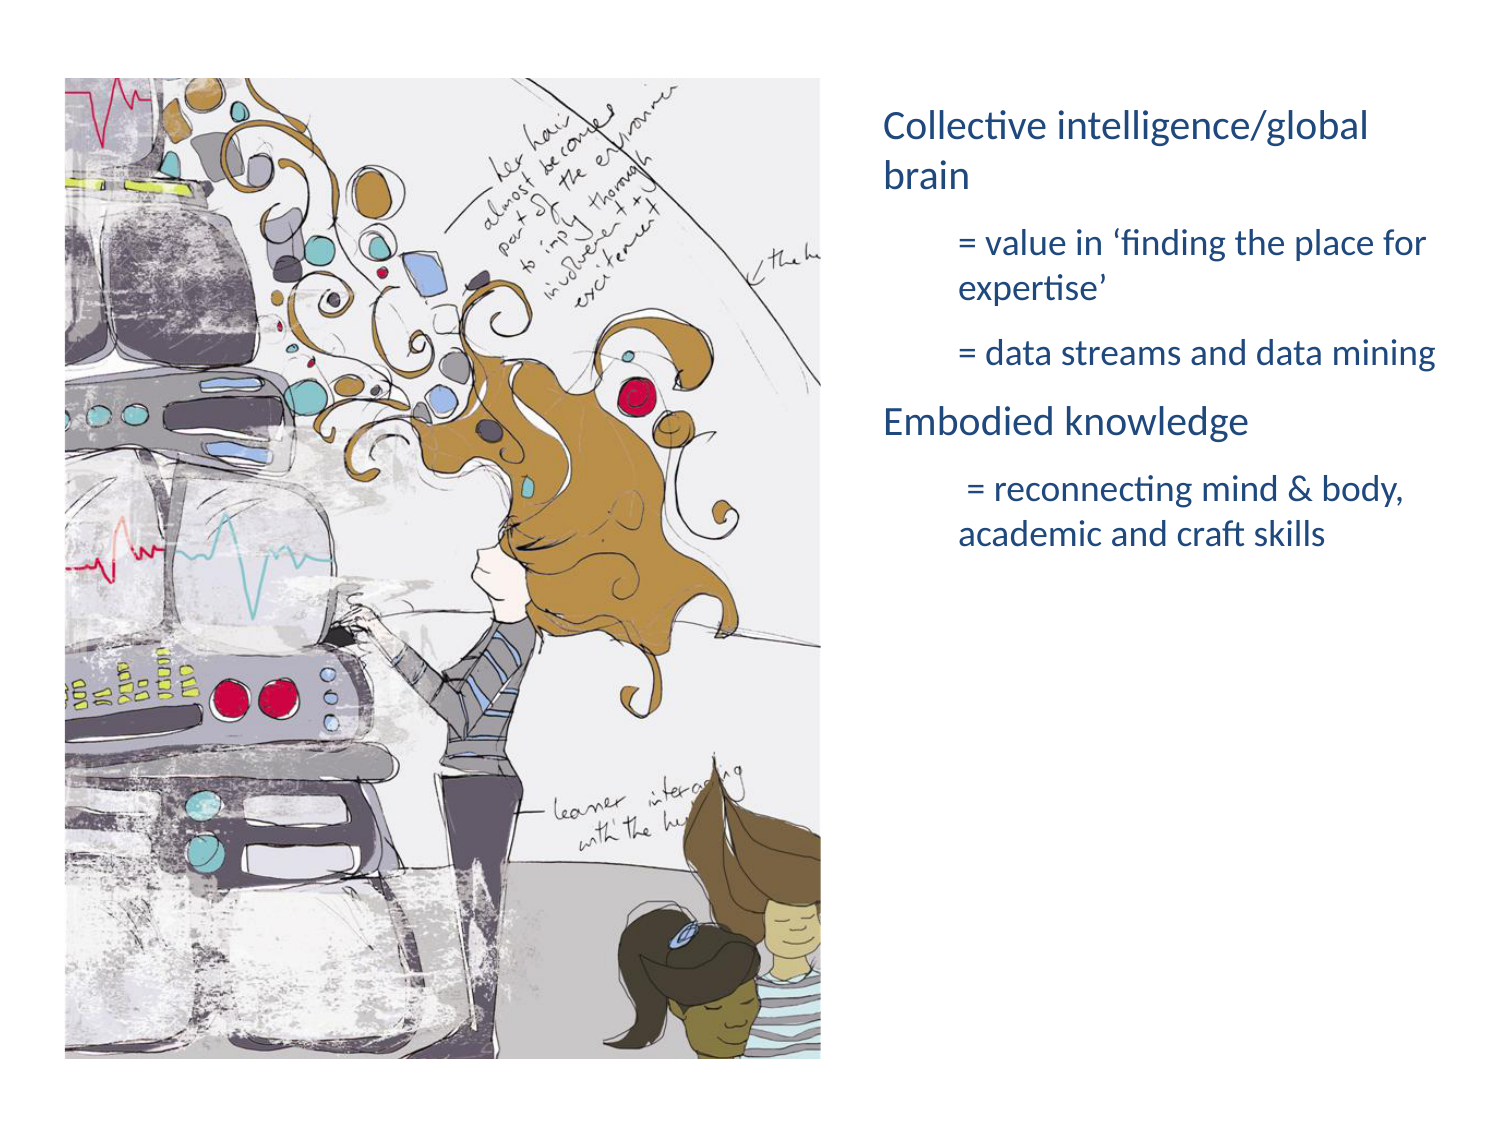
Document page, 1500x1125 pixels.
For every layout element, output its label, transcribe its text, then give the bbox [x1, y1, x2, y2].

list Collective intelligence/global brain = value in ‘finding the place for expertise’ = data streams and data mining Embodied knowledge = reconnecting mind & body, academic and craft skills [868, 90, 1459, 1047]
picture [64, 77, 822, 1059]
